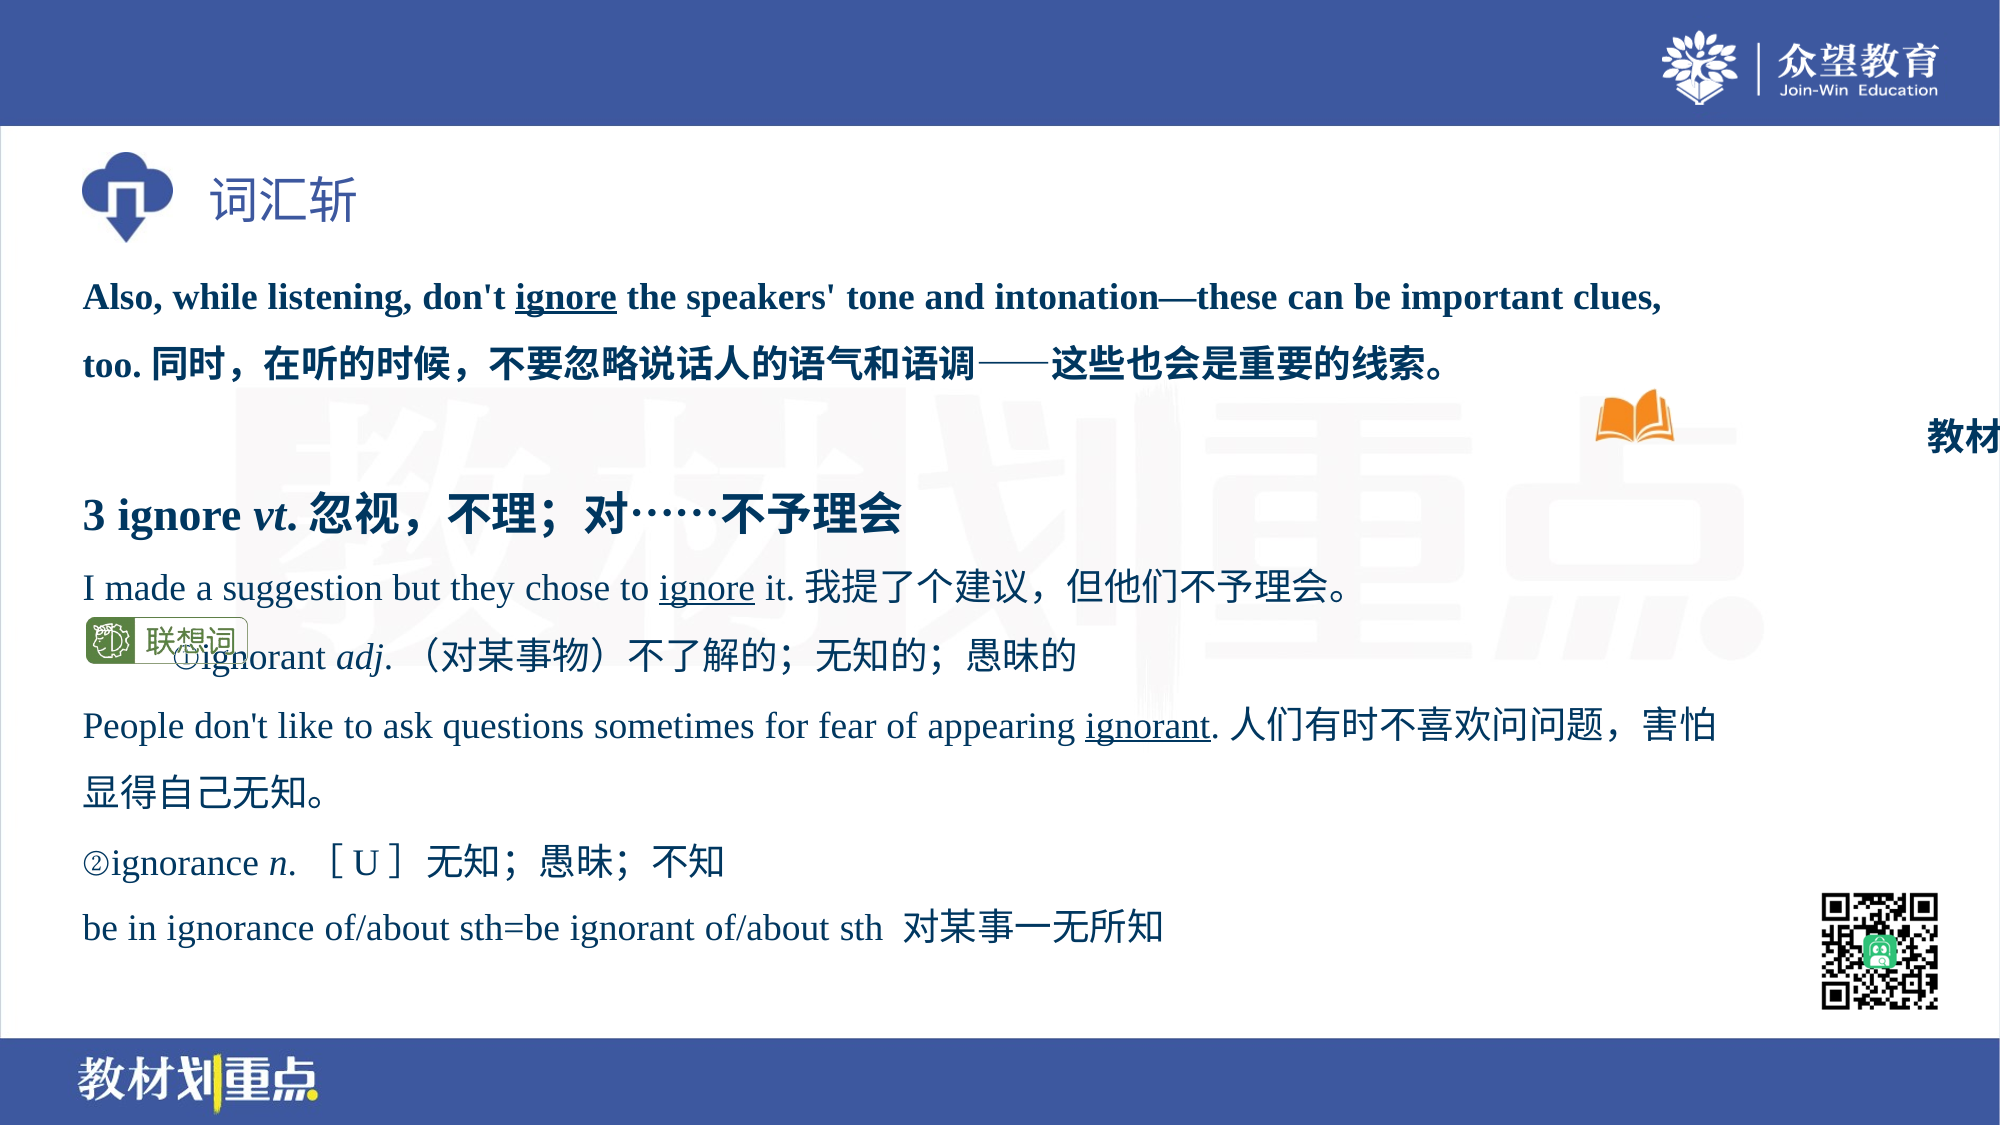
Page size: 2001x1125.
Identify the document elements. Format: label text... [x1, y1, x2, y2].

text_box 3 ignore vt.忽视，不理；对……不予理会 [82, 457, 1817, 539]
picture [0, 0, 2000, 1125]
text_box Also, while listening, don't ignore the speakers' tone and intonation—these can be important clues, too.同时，在听的时候，不要忽略说话人的语气和语调——这些也会是重要的线索。 教材P50 [82, 248, 1817, 451]
text_box I made a suggestion but they chose to ignore it.我提了个建议，但他们不予理会。 ①ignorant adj.（对某事物）不了解的；无知的；愚昧的 People don't like to ask questions sometimes for fear of appearing ignorant.人们有时不喜欢问问题，害怕 显得自己无知。 ②ignorance n.［U］无知；愚昧；不知 be in ignorance of/about sth=be ignorant of/about sth 对某事一无所知 [82, 539, 1817, 941]
